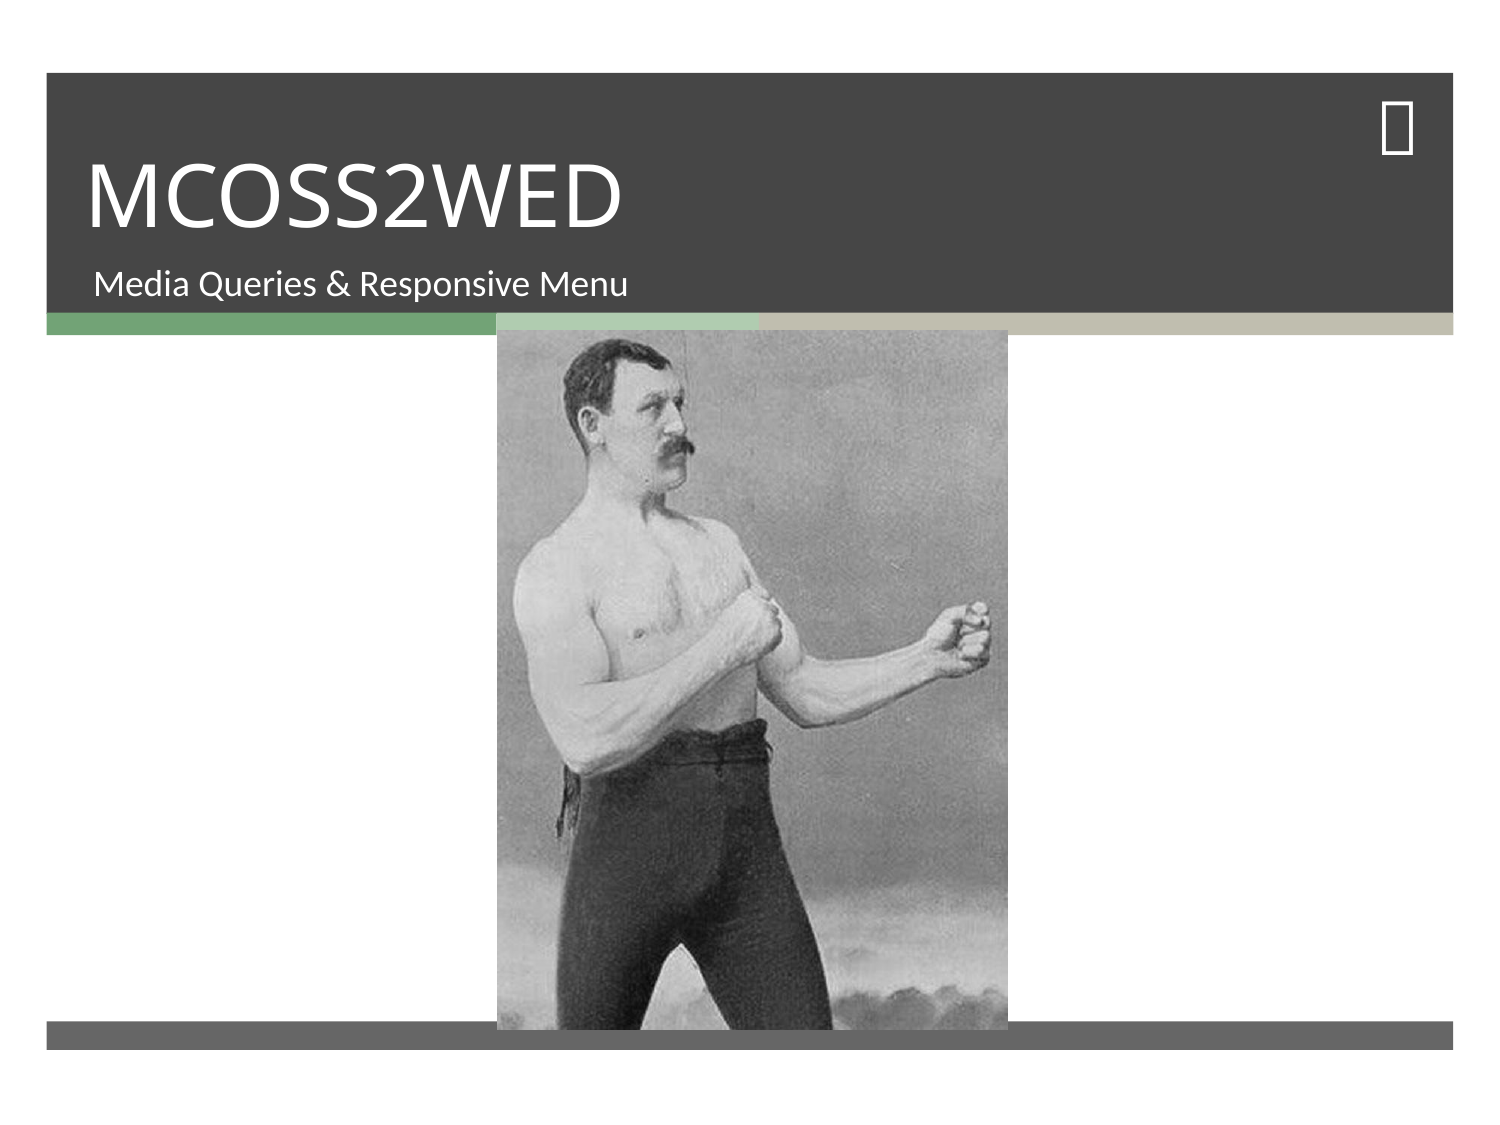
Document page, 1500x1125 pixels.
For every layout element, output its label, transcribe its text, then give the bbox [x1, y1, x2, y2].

picture [496, 330, 1008, 1030]
subtitle Media Queries & Responsive Menu [78, 251, 1351, 331]
title MCOSS2WED [69, 73, 1351, 253]
